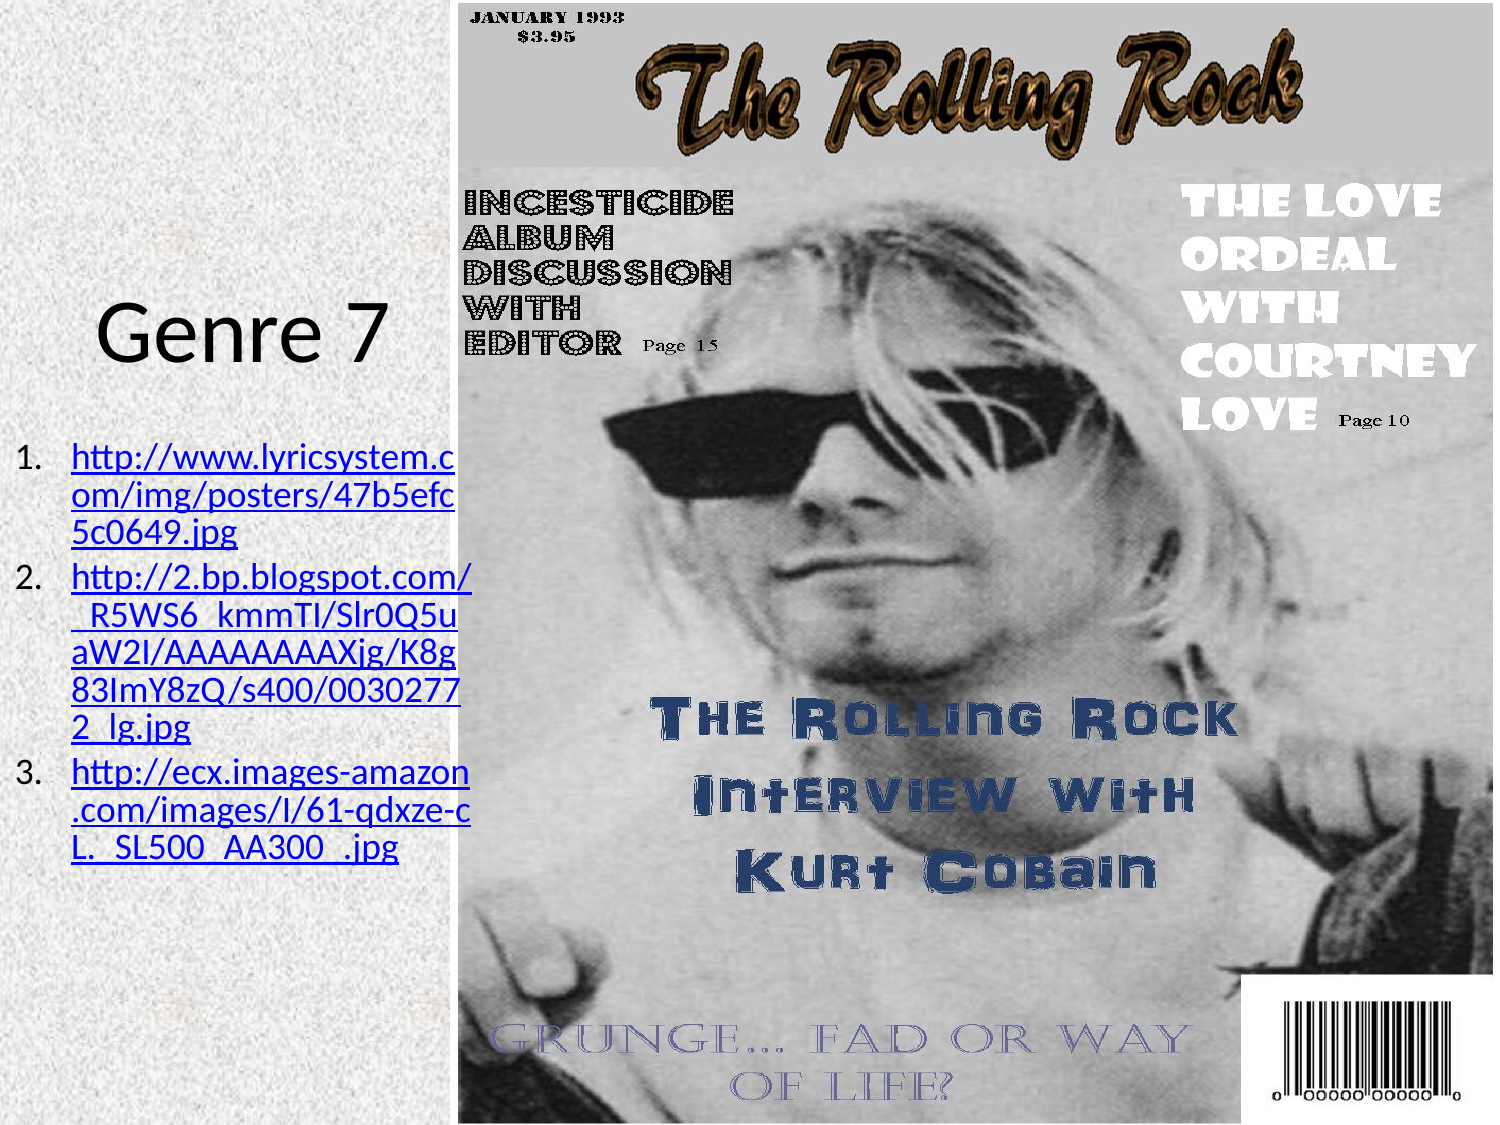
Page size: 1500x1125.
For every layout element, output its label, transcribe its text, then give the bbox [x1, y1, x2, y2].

title Genre 7 [50, 256, 438, 395]
picture [0, 0, 1500, 1125]
text_box http://www.lyricsystem.com/img/posters/47b5efc5c0649.jpg http://2.bp.blogspot.com/_R5WS6_kmmTI/Slr0Q5uaW2I/AAAAAAAAXjg/K8g83ImY8zQ/s400/00302772_lg.jpg http://ecx.images-amazon.com/images/I/61-qdxze-cL._SL500_AA300_.jpg [0, 424, 444, 620]
